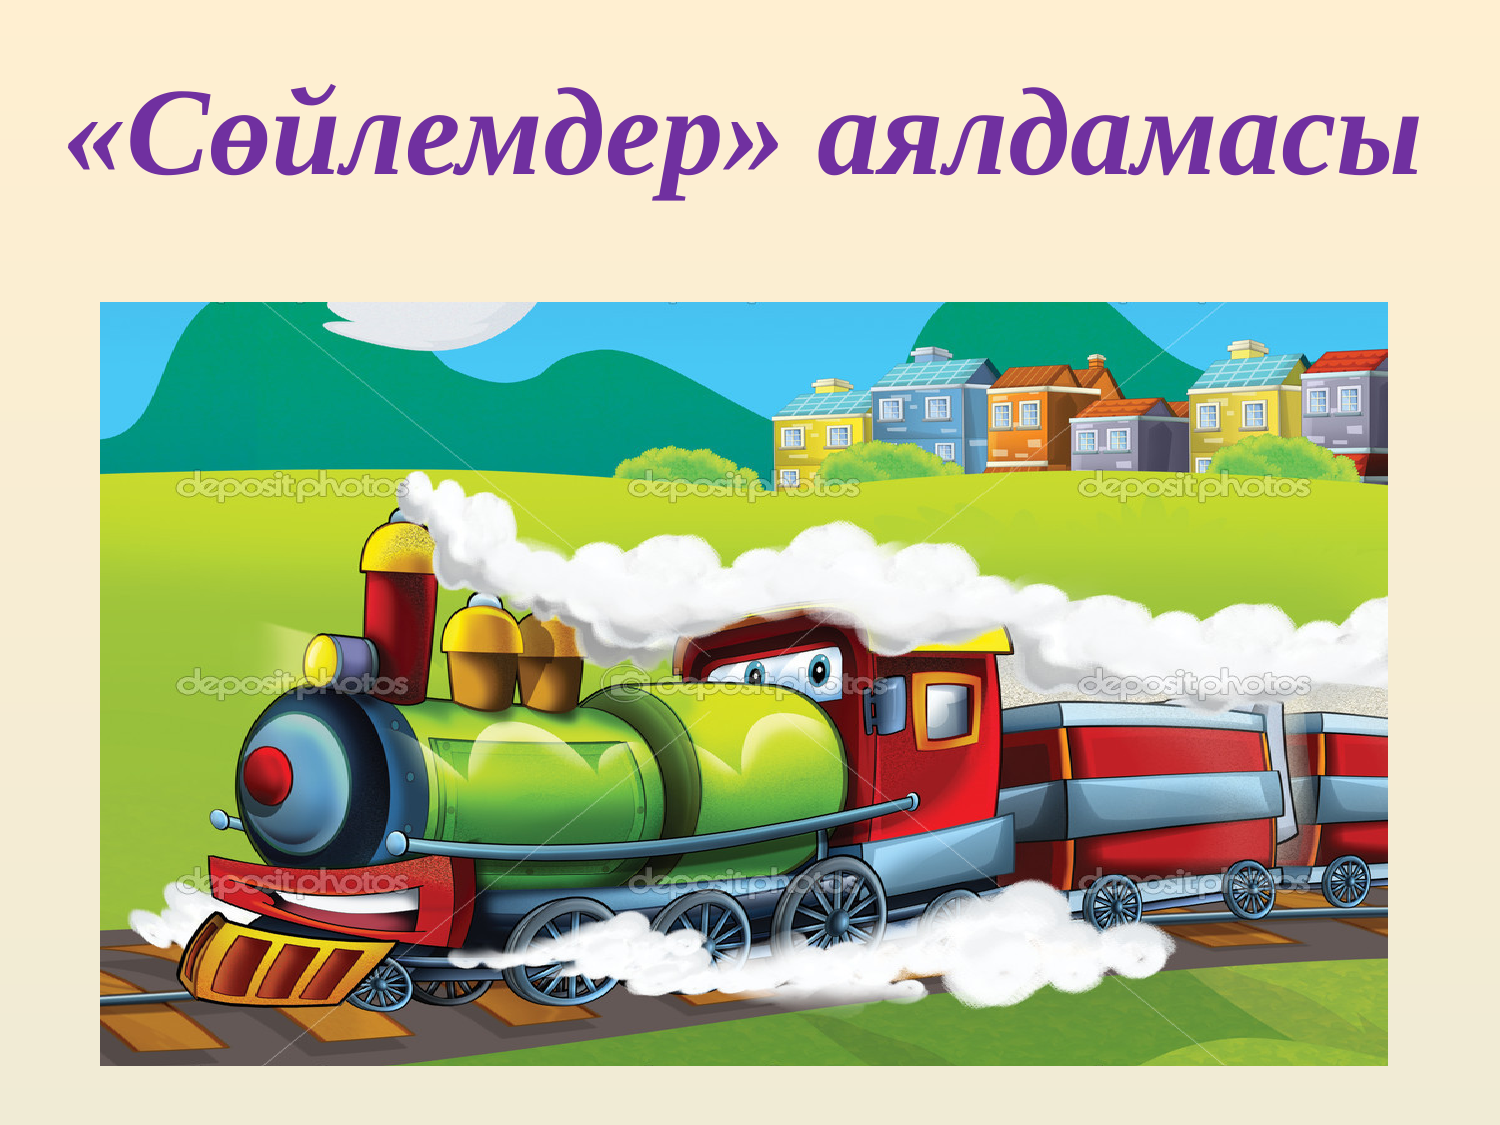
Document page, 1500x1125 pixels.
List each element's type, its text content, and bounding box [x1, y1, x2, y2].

picture [100, 302, 1389, 1067]
text_box «Сөйлемдер» аялдамасы [49, 42, 1439, 208]
